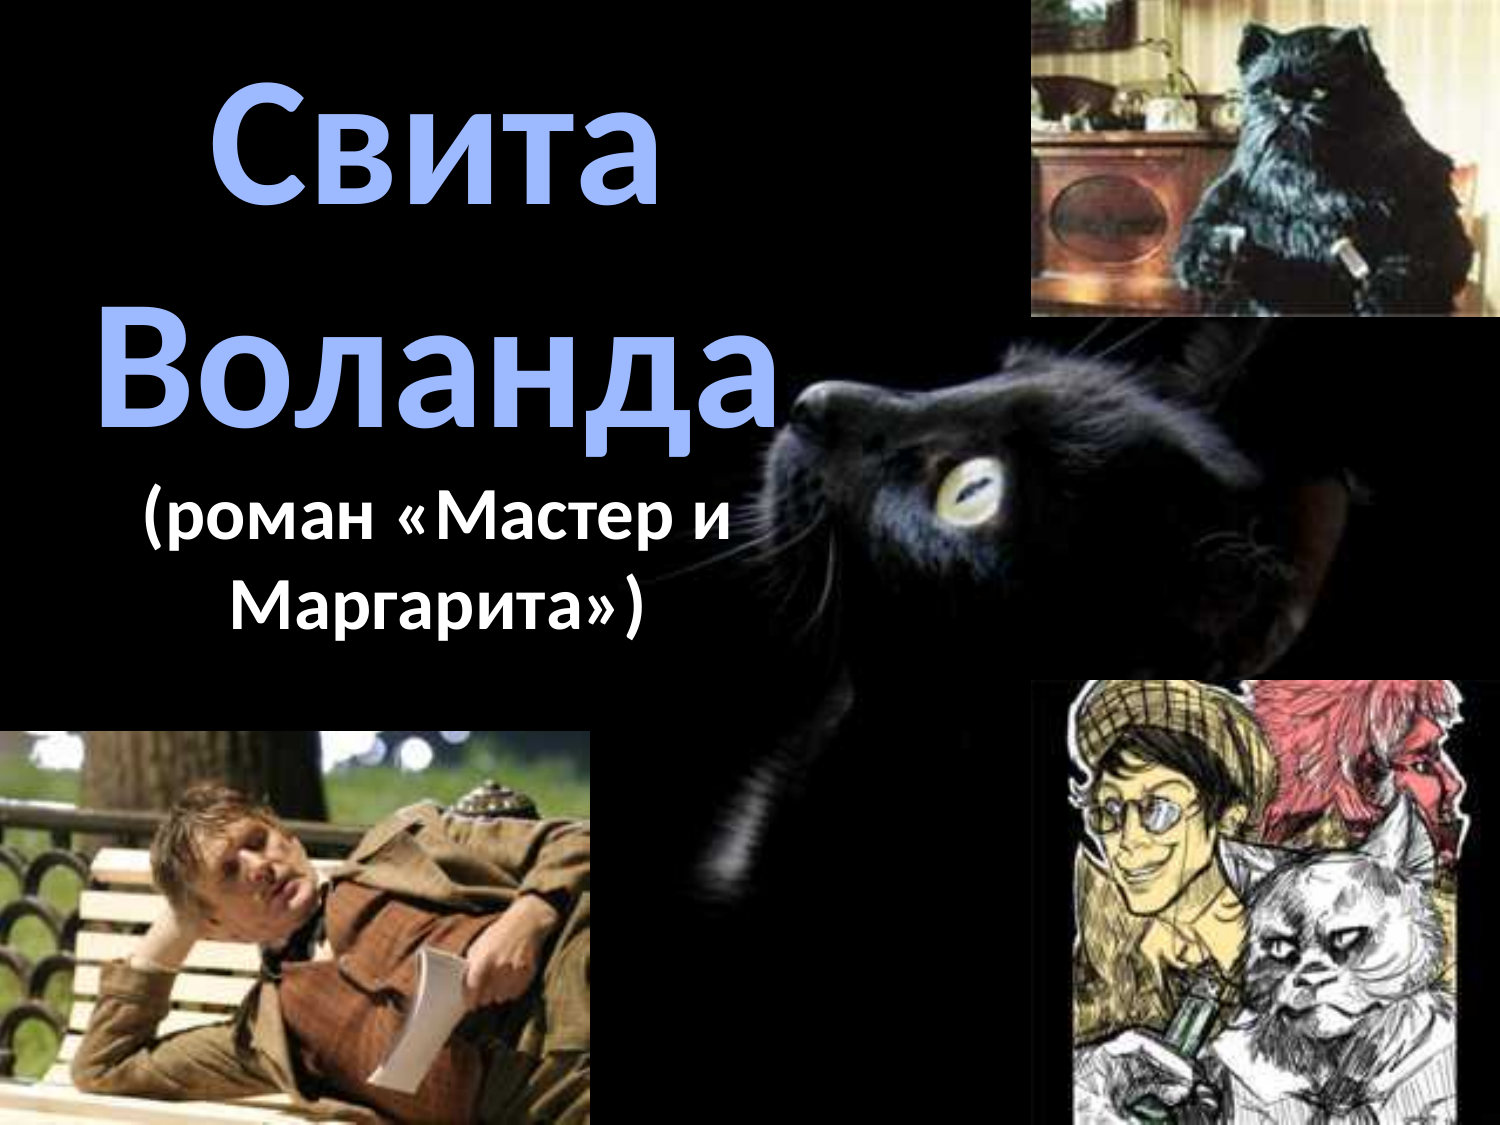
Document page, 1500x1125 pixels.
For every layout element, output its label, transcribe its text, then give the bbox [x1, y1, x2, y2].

picture [0, 0, 1500, 1125]
title Свита Воланда (роман «Мастер и Маргарита») [0, 0, 879, 645]
